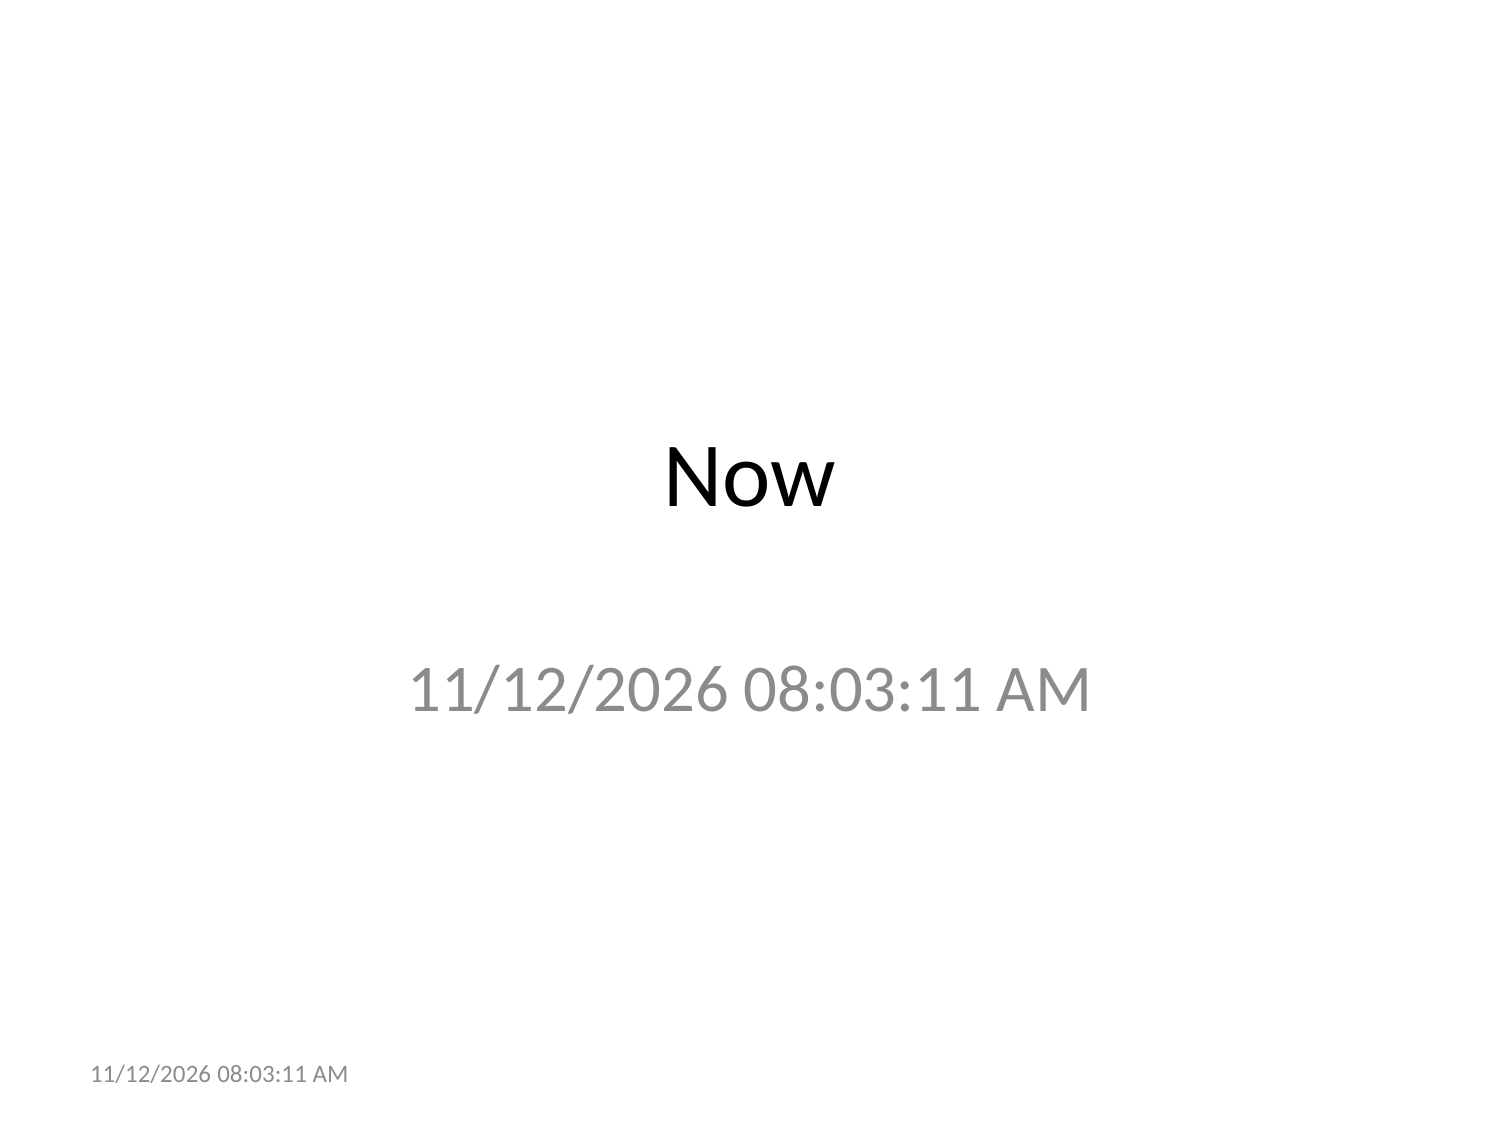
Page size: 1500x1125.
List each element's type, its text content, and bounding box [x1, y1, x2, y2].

title Now [112, 349, 1388, 591]
subtitle 2011-12-19 10:20:04 AM [225, 637, 1275, 925]
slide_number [75, 1042, 425, 1103]
